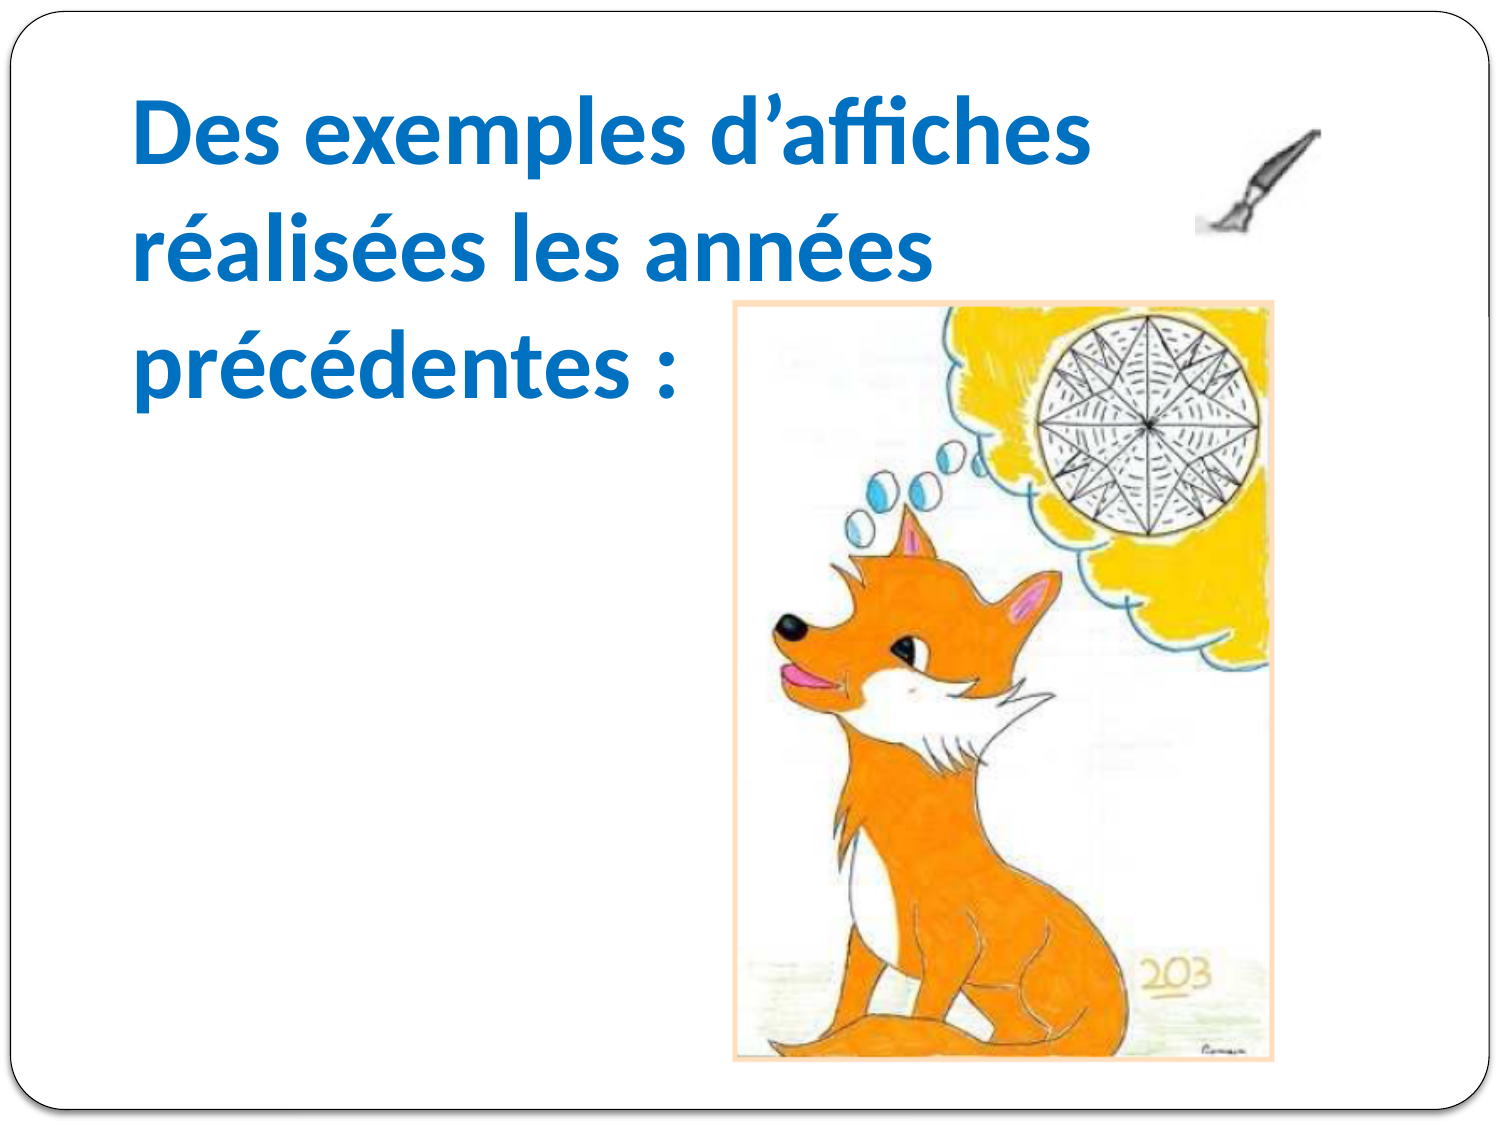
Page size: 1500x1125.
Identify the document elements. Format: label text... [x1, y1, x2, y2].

title Des exemples d’affiches réalisées les années précédentes : [117, 58, 1393, 434]
picture [726, 292, 1278, 1064]
picture [1195, 116, 1337, 253]
